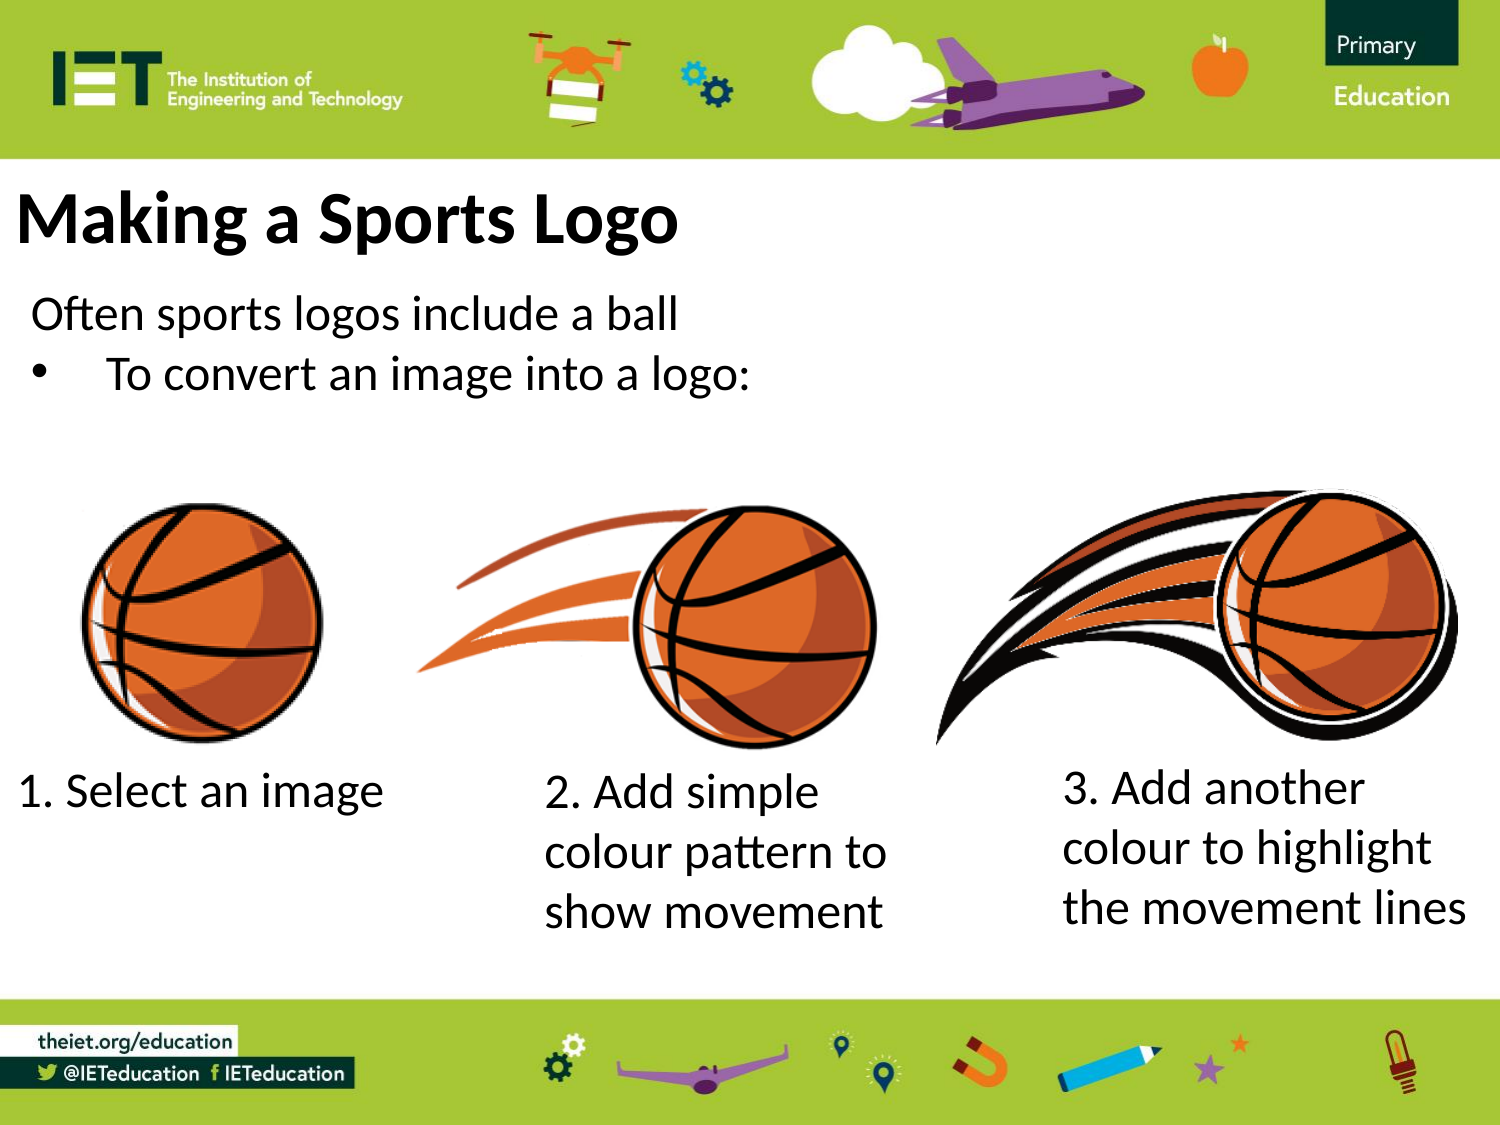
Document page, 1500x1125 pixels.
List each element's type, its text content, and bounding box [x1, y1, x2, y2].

picture [0, 0, 1500, 1125]
text_box 2. Add simple colour pattern to show movement [529, 751, 971, 947]
text_box 3. Add another colour to highlight the movement lines [1047, 747, 1498, 943]
text_box Often sports logos include a ball To convert an image into a logo: [16, 272, 1327, 408]
text_box 1. Select an image [1, 750, 418, 826]
text_box Making a Sports Logo [0, 171, 1374, 284]
